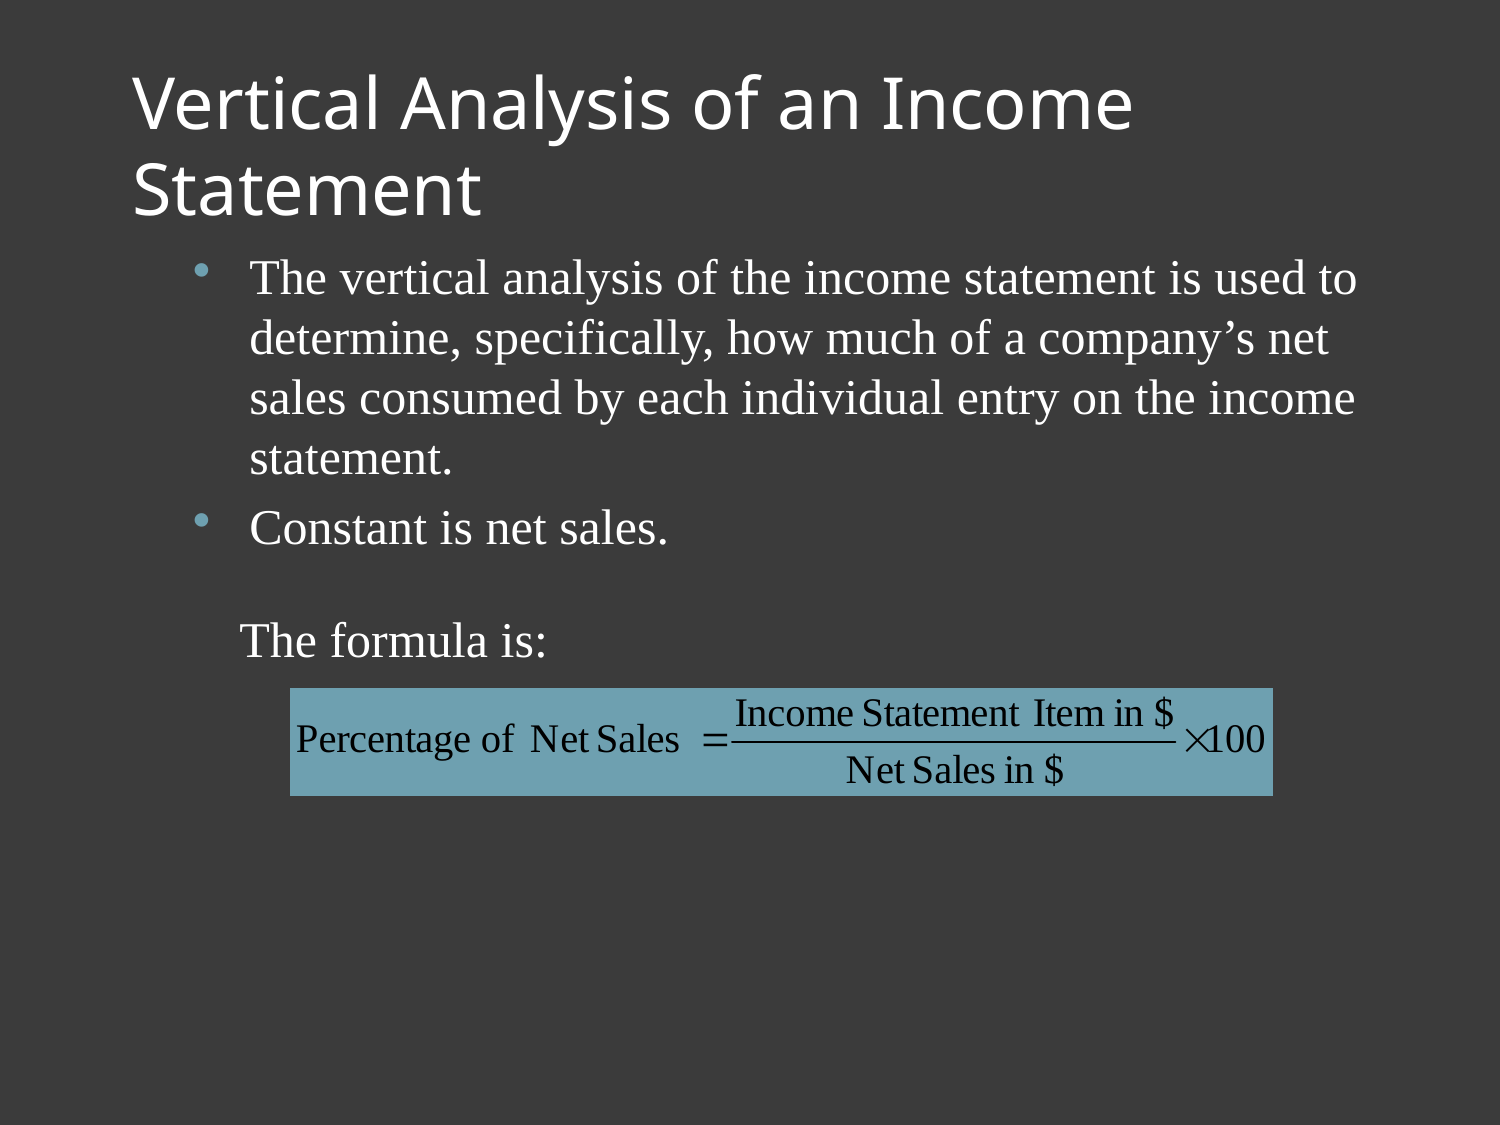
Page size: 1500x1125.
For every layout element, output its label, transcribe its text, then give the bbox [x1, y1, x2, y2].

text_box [224, 599, 1274, 797]
list The vertical analysis of the income statement is used to determine, specifically, how much of a company’s net sales consumed by each individual entry on the income statement. Constant is net sales. [174, 237, 1450, 563]
title Vertical Analysis of an Income Statement [125, 50, 1400, 238]
